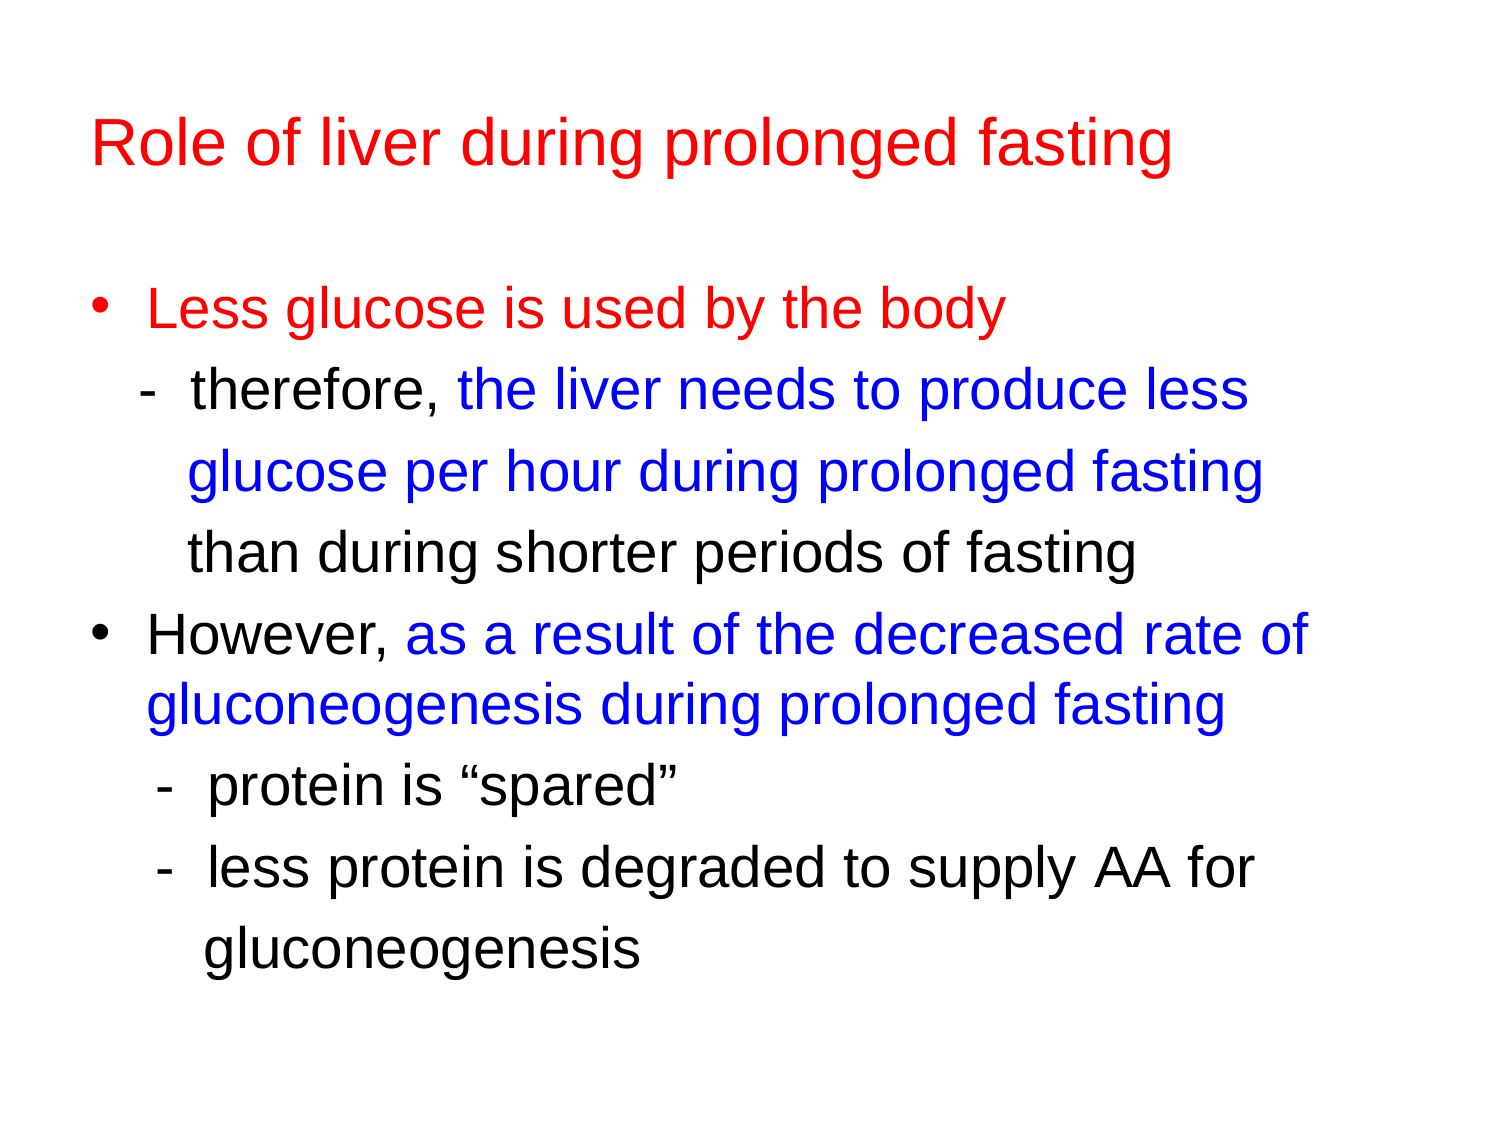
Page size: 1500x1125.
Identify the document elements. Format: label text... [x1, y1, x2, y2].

title Role of liver during prolonged fasting [75, 45, 1425, 233]
list Less glucose is used by the body - therefore, the liver needs to produce less glucose per hour during prolonged fasting than during shorter periods of fasting However, as a result of the decreased rate of gluconeogenesis during prolonged fasting - protein is “spared” - less protein is degraded to supply AA for gluconeogenesis [75, 262, 1425, 1005]
